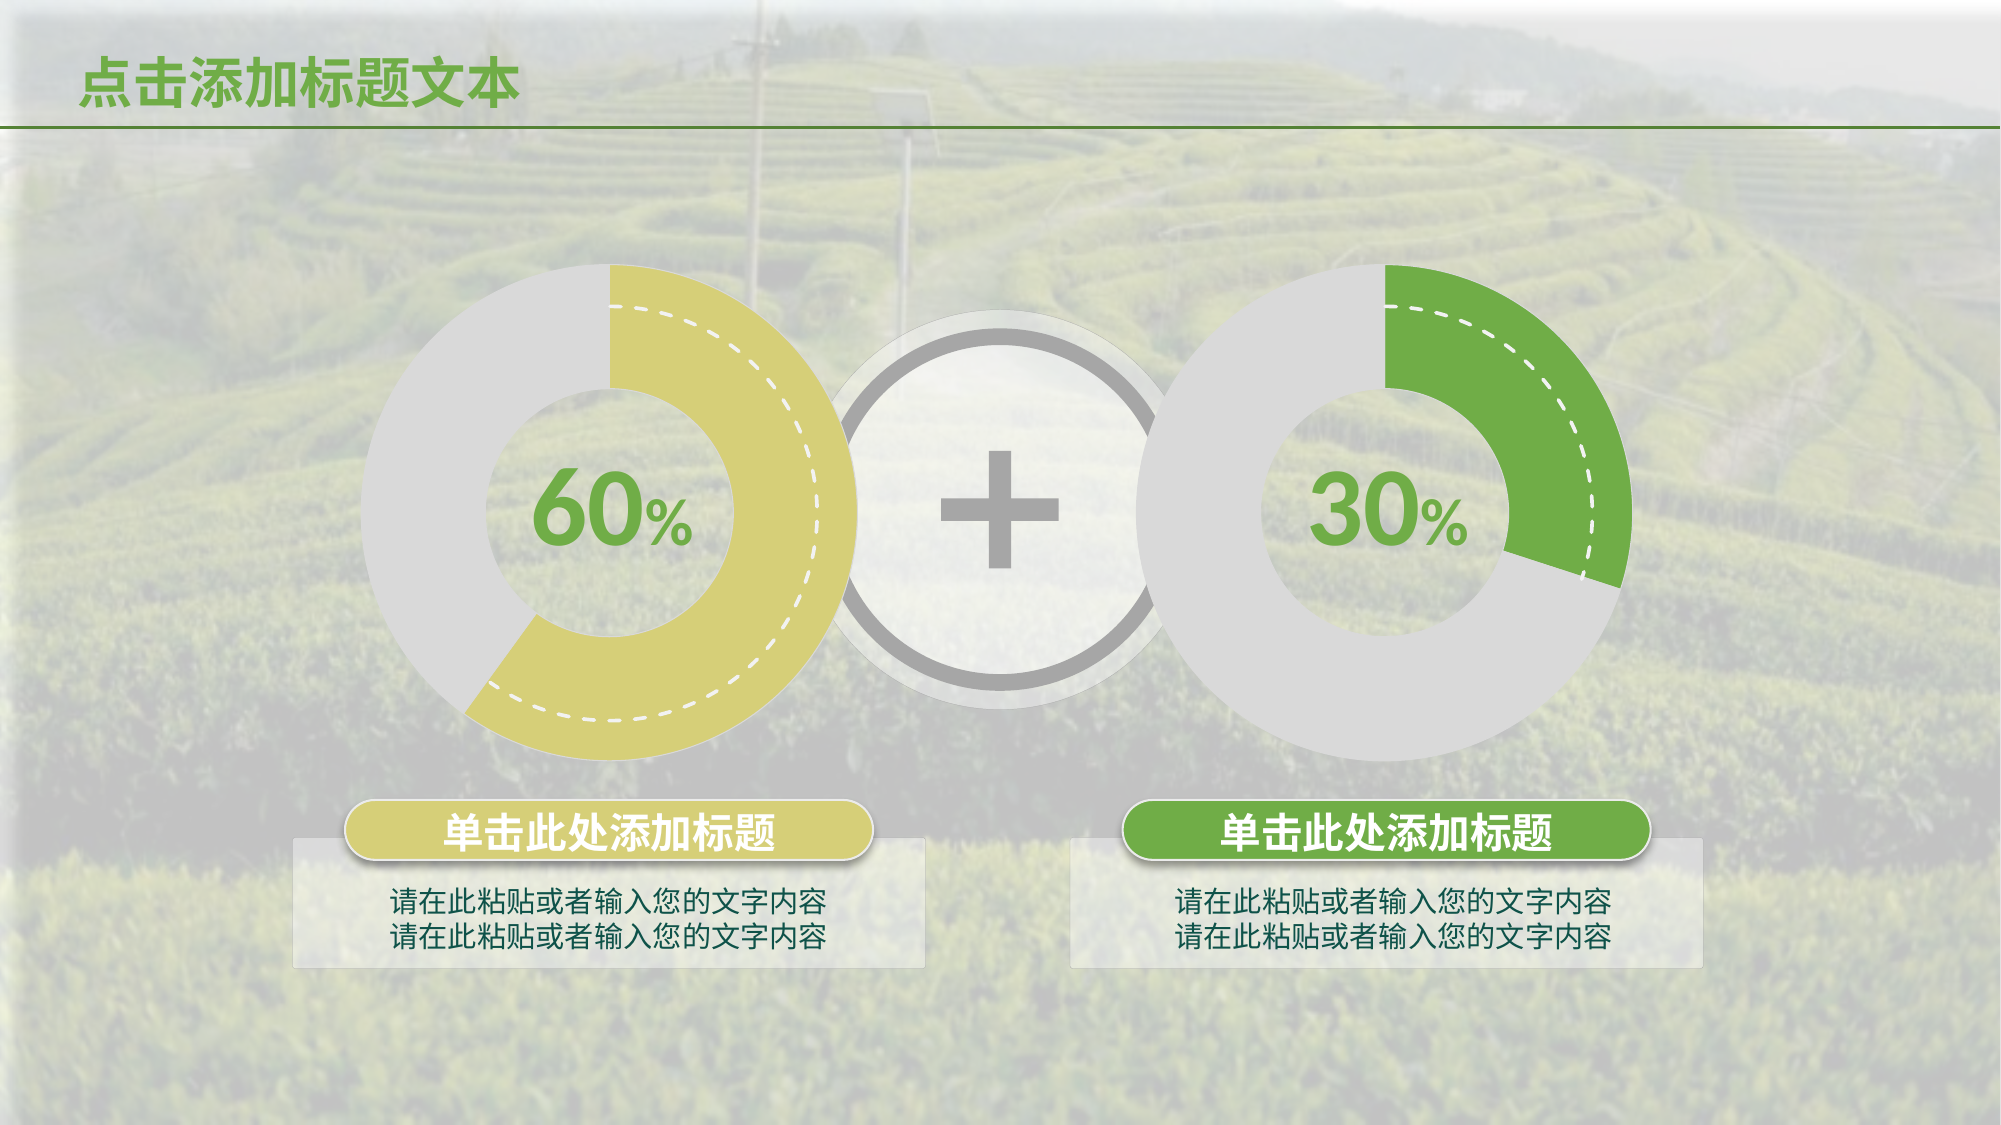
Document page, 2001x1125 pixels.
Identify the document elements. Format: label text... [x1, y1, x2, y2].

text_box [1069, 799, 1704, 969]
text_box 点击添加标题文本 [63, 40, 537, 122]
chart [1092, 218, 1683, 799]
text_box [292, 799, 926, 969]
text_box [908, 309, 1092, 710]
chart [317, 218, 908, 799]
